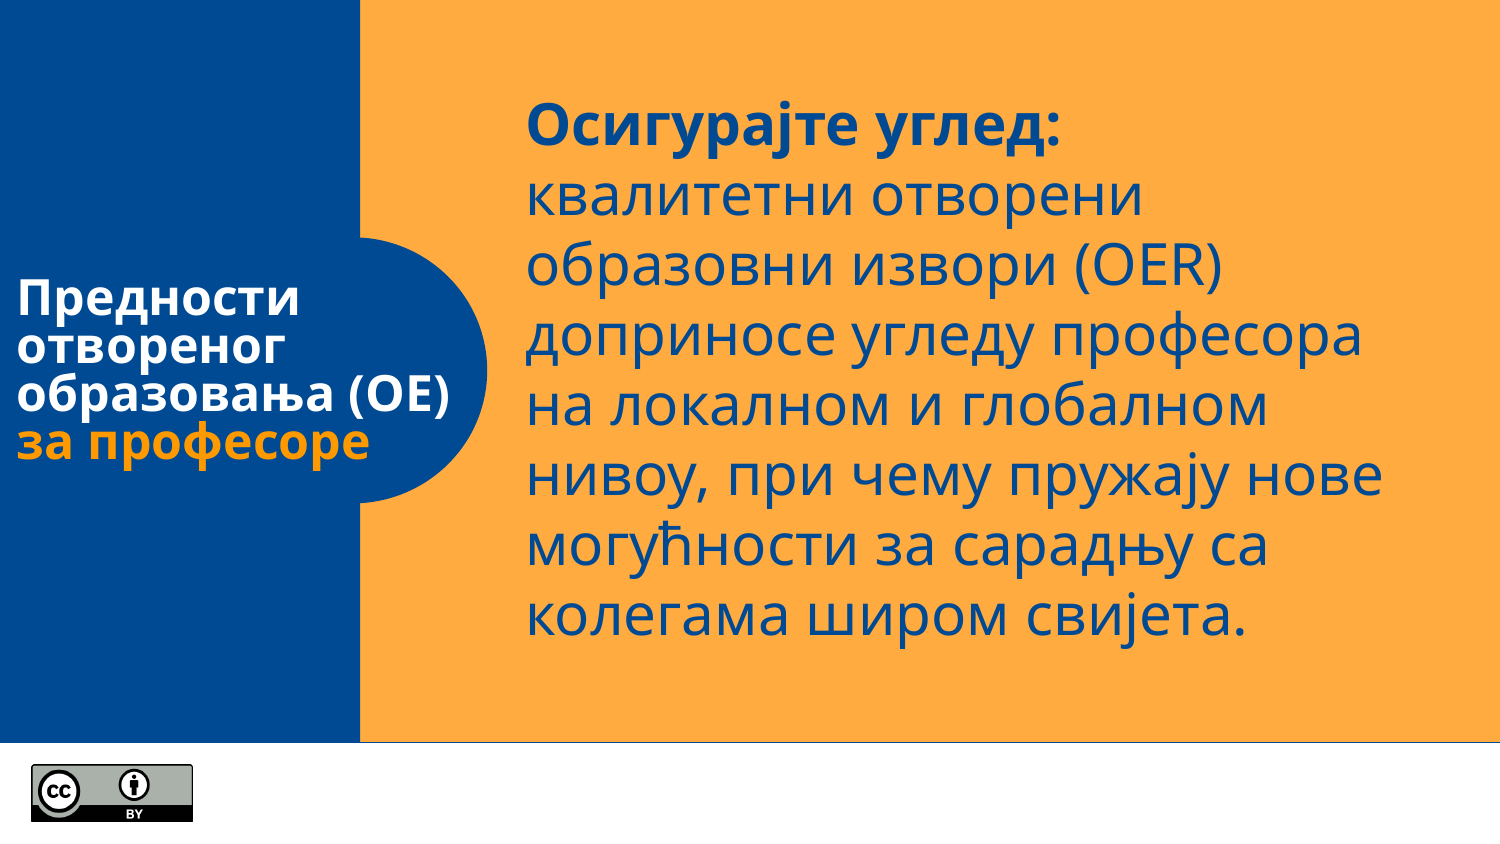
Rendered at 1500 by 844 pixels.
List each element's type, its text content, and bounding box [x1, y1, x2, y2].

text_box [361, 485, 421, 504]
text_box Осигурајте углед: квалитетни отворени образовни извори (OER) доприносе угледу професора на локалном и глобалном нивоу, при чему пружају нове могућности за сарадњу са колегама широм свијета. [510, 72, 1406, 663]
text_box [0, 0, 361, 742]
picture [31, 764, 193, 822]
text_box Предности отвореног образовања (ОЕ) за професоре [1, 262, 488, 485]
text_box [0, 750, 1500, 844]
text_box [361, 237, 431, 262]
